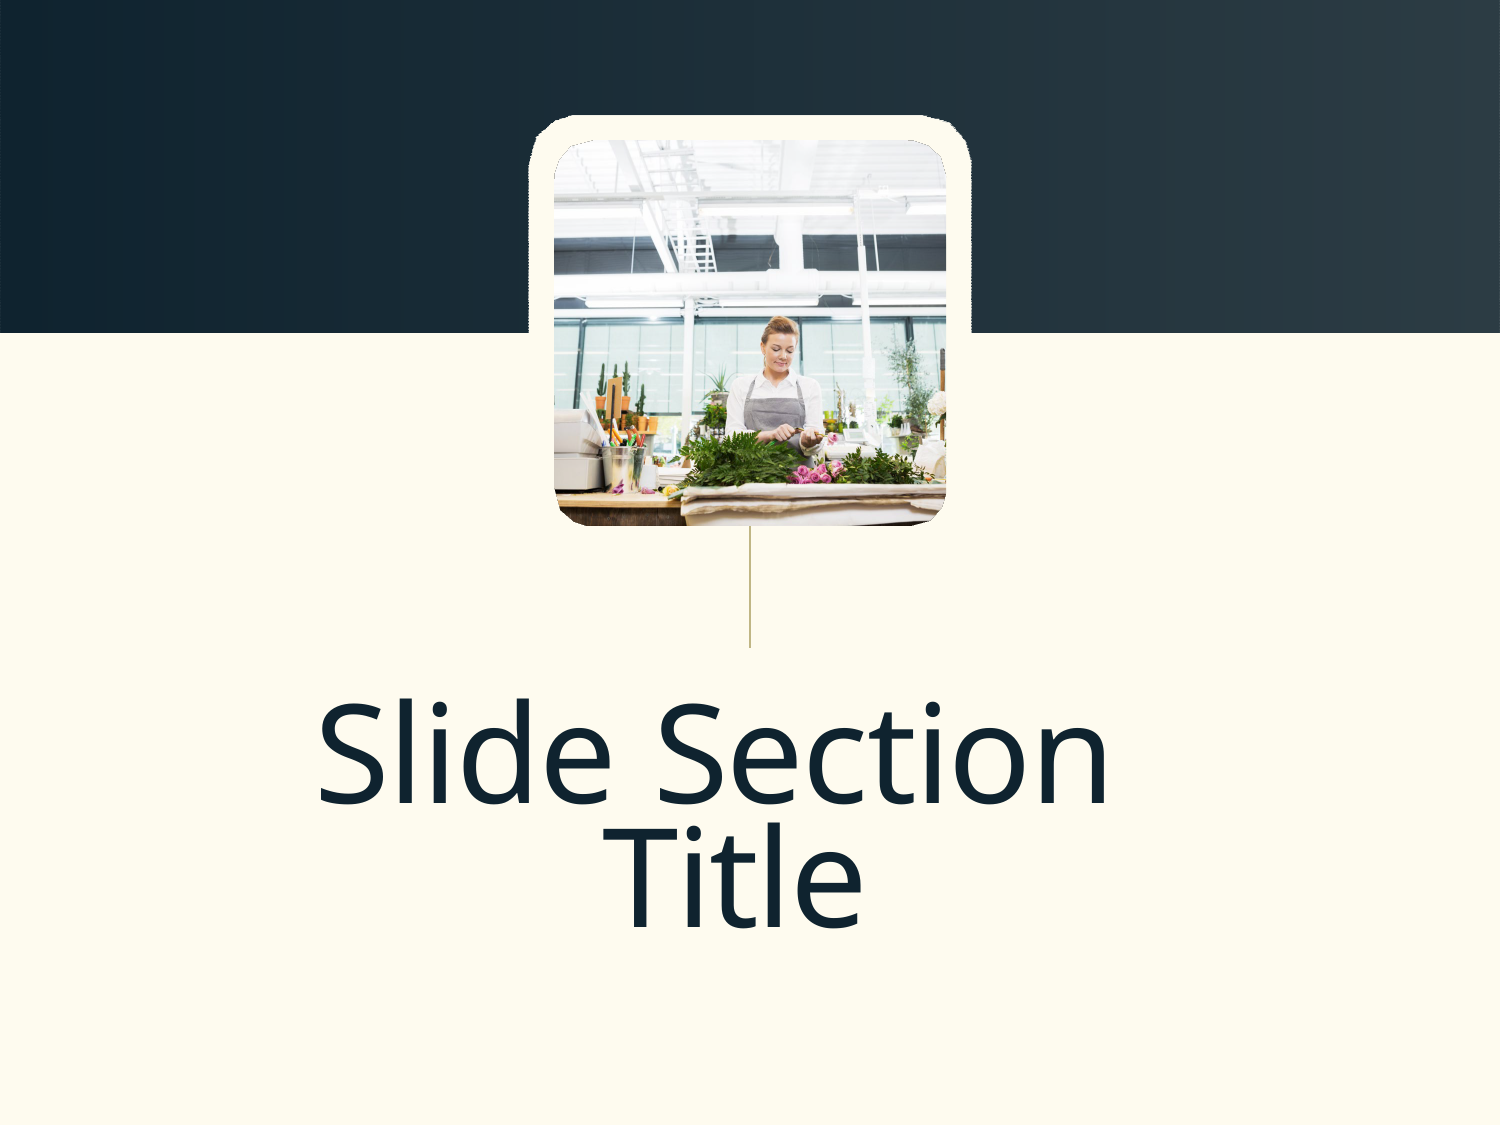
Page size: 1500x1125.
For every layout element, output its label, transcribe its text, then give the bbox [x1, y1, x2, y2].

text_box [0, 0, 1500, 333]
text_box Slide Section Title [312, 659, 1375, 952]
text_box [553, 139, 947, 526]
